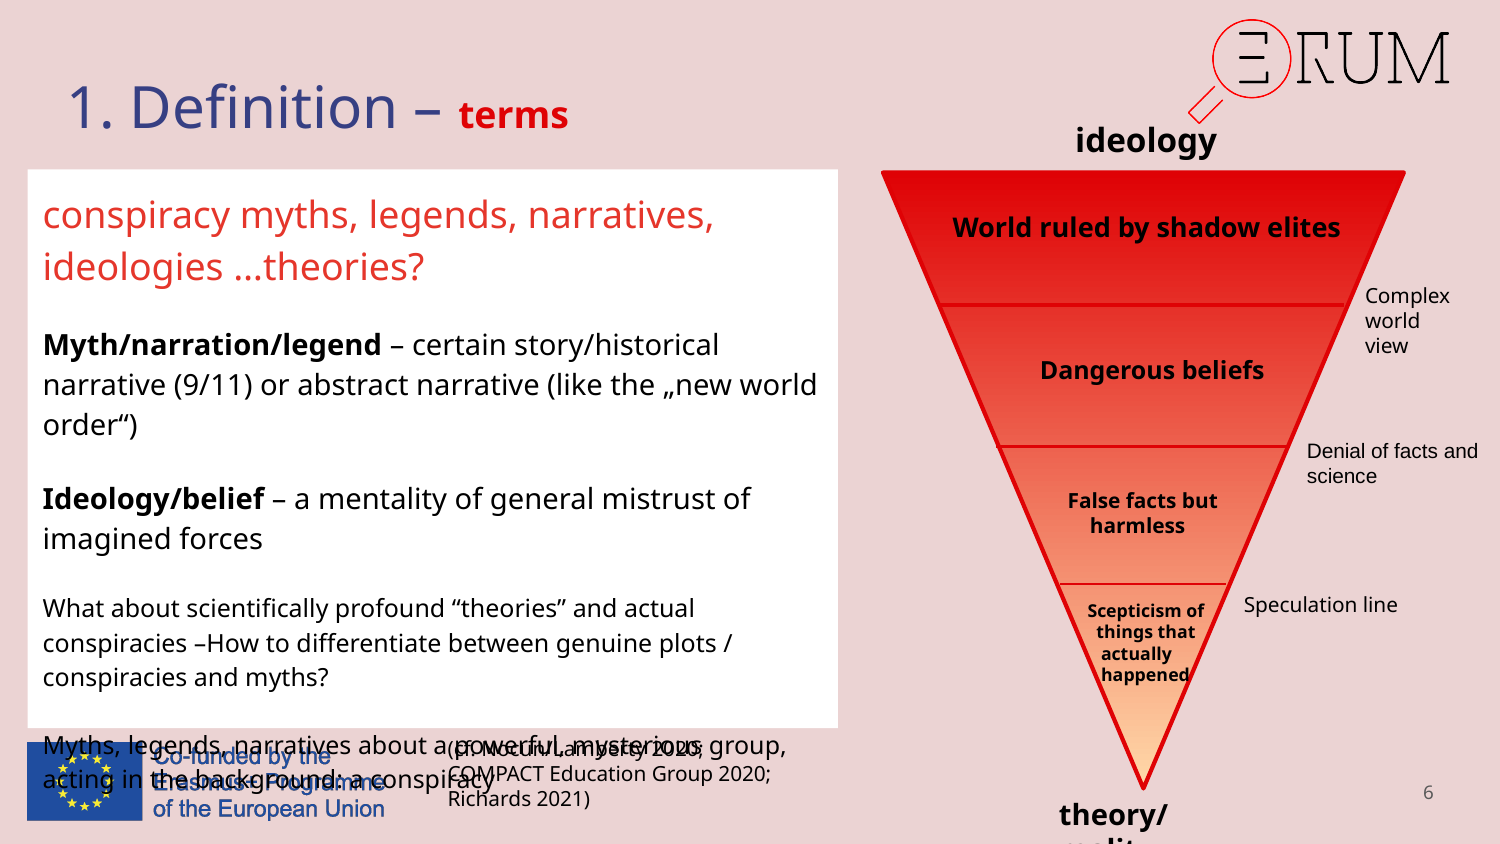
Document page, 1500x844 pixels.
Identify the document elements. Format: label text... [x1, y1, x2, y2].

slide_number 6 [1358, 761, 1449, 826]
list conspiracy myths, legends, narratives, ideologies …theories? Myth/narration/legend – certain story/historical narrative (9/11) or abstract narrative (like the „new world order“) Ideology/belief – a mentality of general mistrust of imagined forces What about scientifically profound “theories” and actual conspiracies –How to differentiate between genuine plots / conspiracies and myths? Myths, legends, narratives about a powerful, mysterious group, acting in the background: a conspiracy [27, 169, 838, 729]
text_box Denial of facts and science [1292, 430, 1500, 496]
text_box (cf. Nocun/Lamberty 2020; COMPACT Education Group 2020; Richards 2021) [432, 728, 1097, 818]
text_box Dangerous beliefs [1024, 346, 1292, 392]
text_box False facts but harmless [1053, 480, 1245, 545]
text_box Speculation line [1229, 584, 1442, 624]
text_box [1100, 693, 1187, 788]
text_box World ruled by shadow elites [937, 202, 1387, 251]
title 1. Definition – terms [51, 55, 1168, 150]
picture [27, 742, 385, 821]
text_box Complex world view [1350, 275, 1480, 366]
text_box [881, 170, 1406, 446]
picture [1136, 0, 1500, 137]
text_box Scepticism of things that actually happened [1072, 592, 1225, 693]
text_box ideology [1060, 112, 1290, 167]
text_box [1000, 455, 1287, 625]
text_box theory/reality [1044, 788, 1273, 844]
